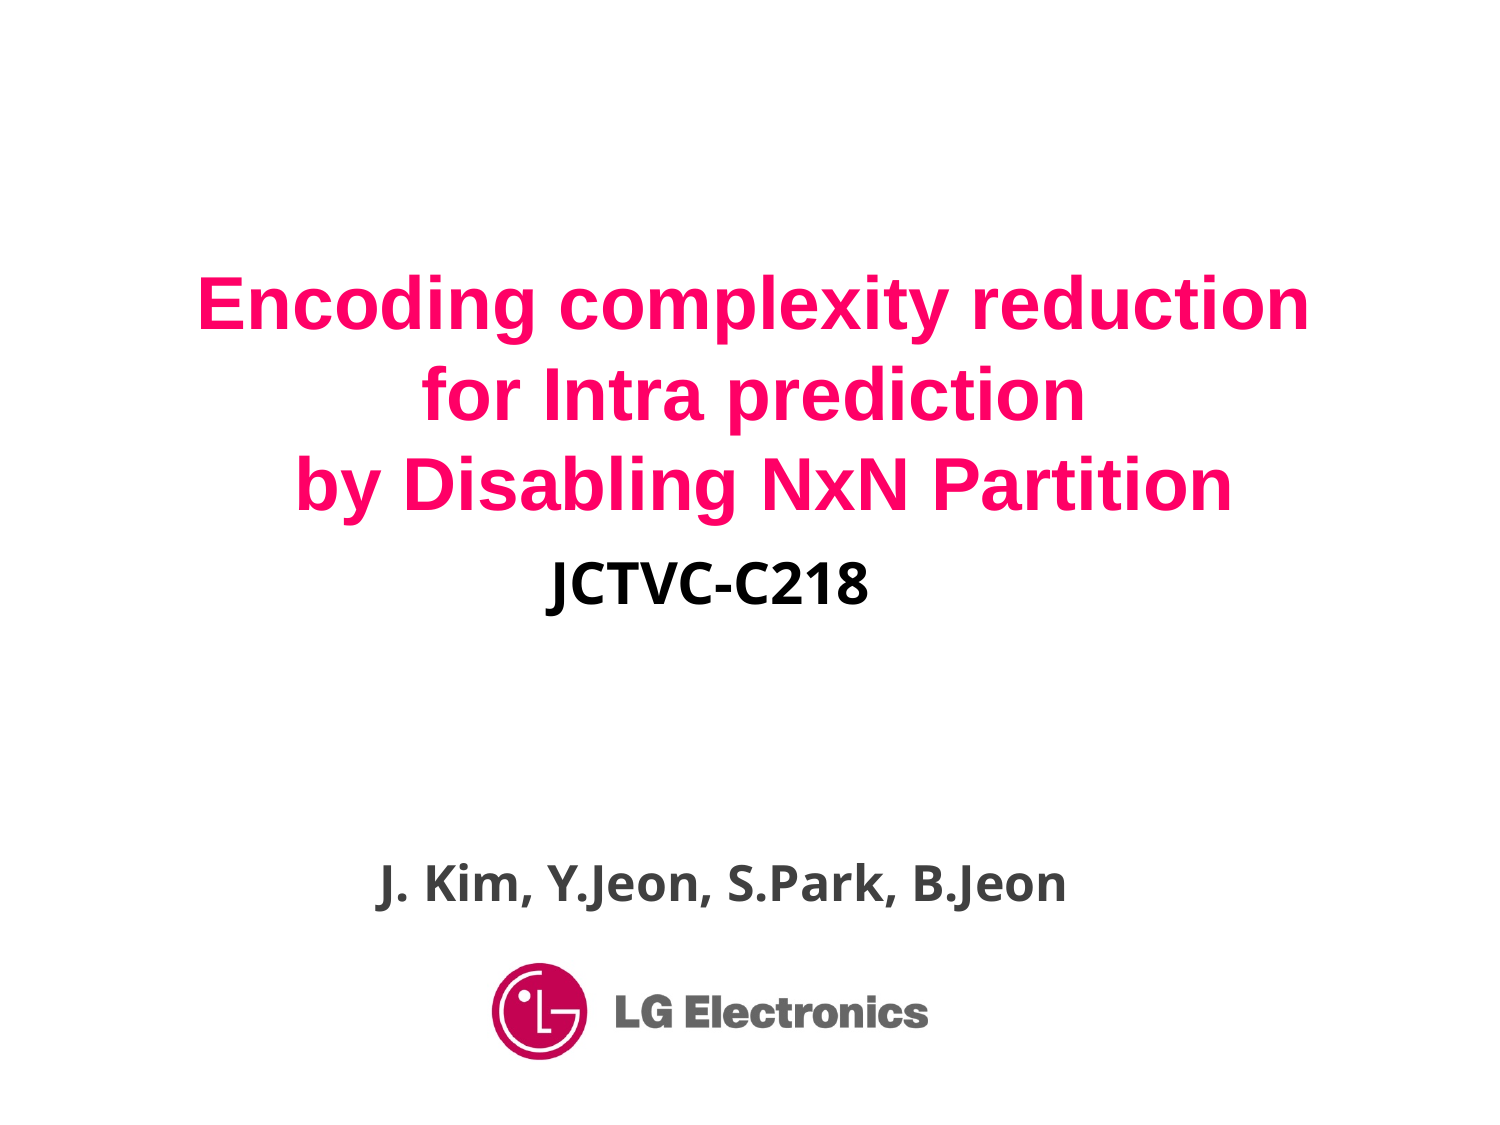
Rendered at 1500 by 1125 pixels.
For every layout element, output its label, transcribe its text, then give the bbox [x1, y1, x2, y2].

title Encoding complexity reduction for Intra prediction by Disabling NxN Partition [112, 269, 1418, 511]
subtitle J. Kim, Y.Jeon, S.Park, B.Jeon [199, 843, 1250, 926]
picture [487, 960, 945, 1062]
text_box JCTVC-C218 [463, 539, 957, 624]
